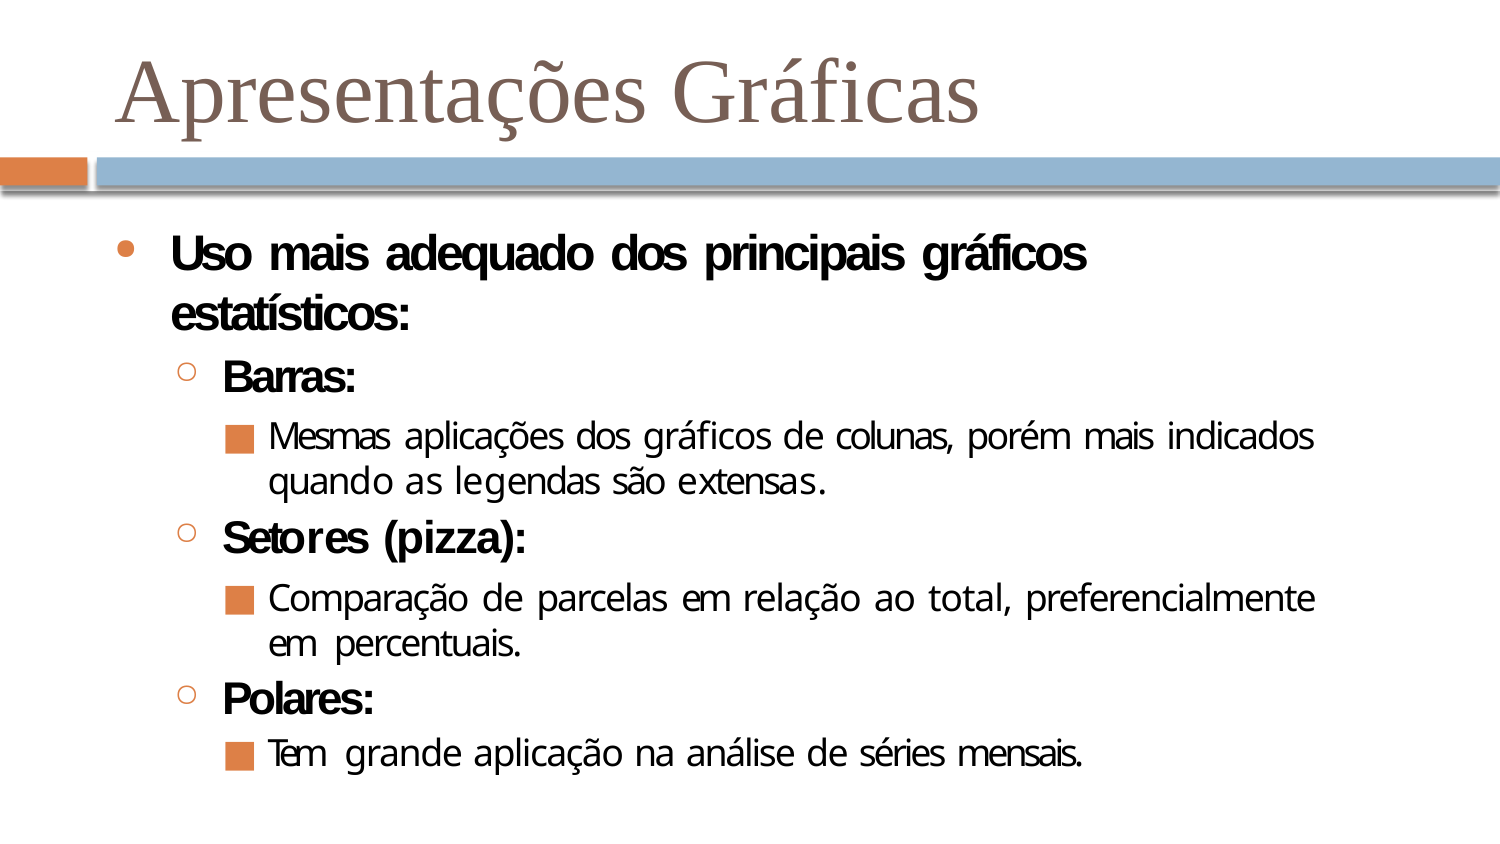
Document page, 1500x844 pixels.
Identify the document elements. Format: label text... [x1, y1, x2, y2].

text_box Uso mais adequado dos principais gráficos estatísticos: Barras: Mesmas aplicações dos gráficos de colunas, porém mais indicados quando as legendas são extensas. Setores (pizza): Comparação de parcelas em relação ao total, preferencialmente em percentuais. Polares: Tem grande aplicação na análise de séries mensais. [112, 211, 1339, 775]
picture [0, 156, 1500, 203]
title Apresentações Gráficas [112, 28, 984, 172]
